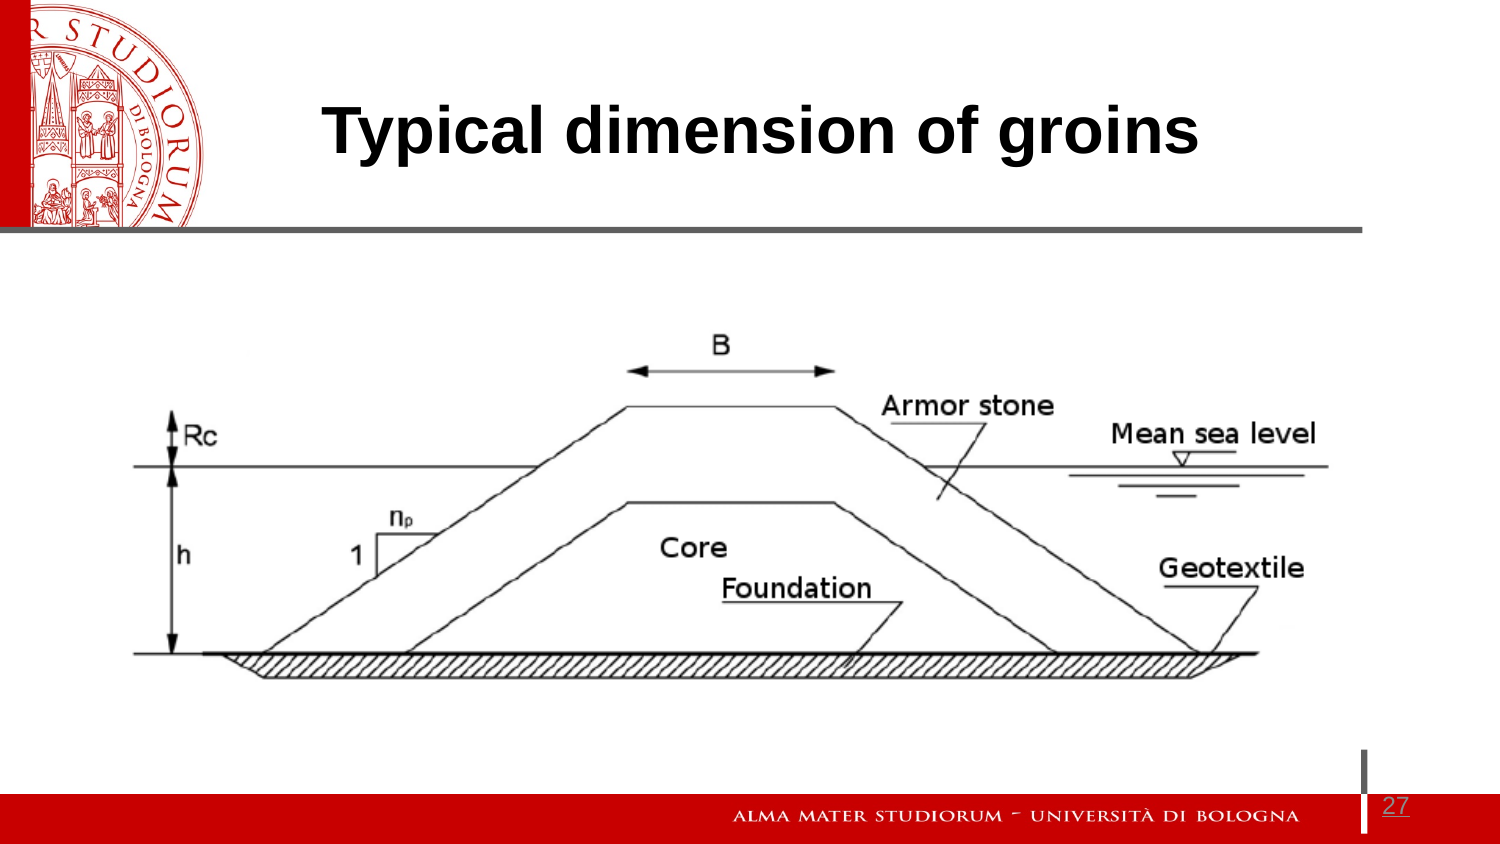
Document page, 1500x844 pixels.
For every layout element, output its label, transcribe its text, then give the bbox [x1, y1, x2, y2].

picture [0, 794, 1500, 844]
slide_number 27 [1074, 782, 1425, 827]
picture [31, 0, 211, 226]
text_box Typical dimension of groins [194, 79, 1329, 174]
picture [116, 327, 1354, 704]
